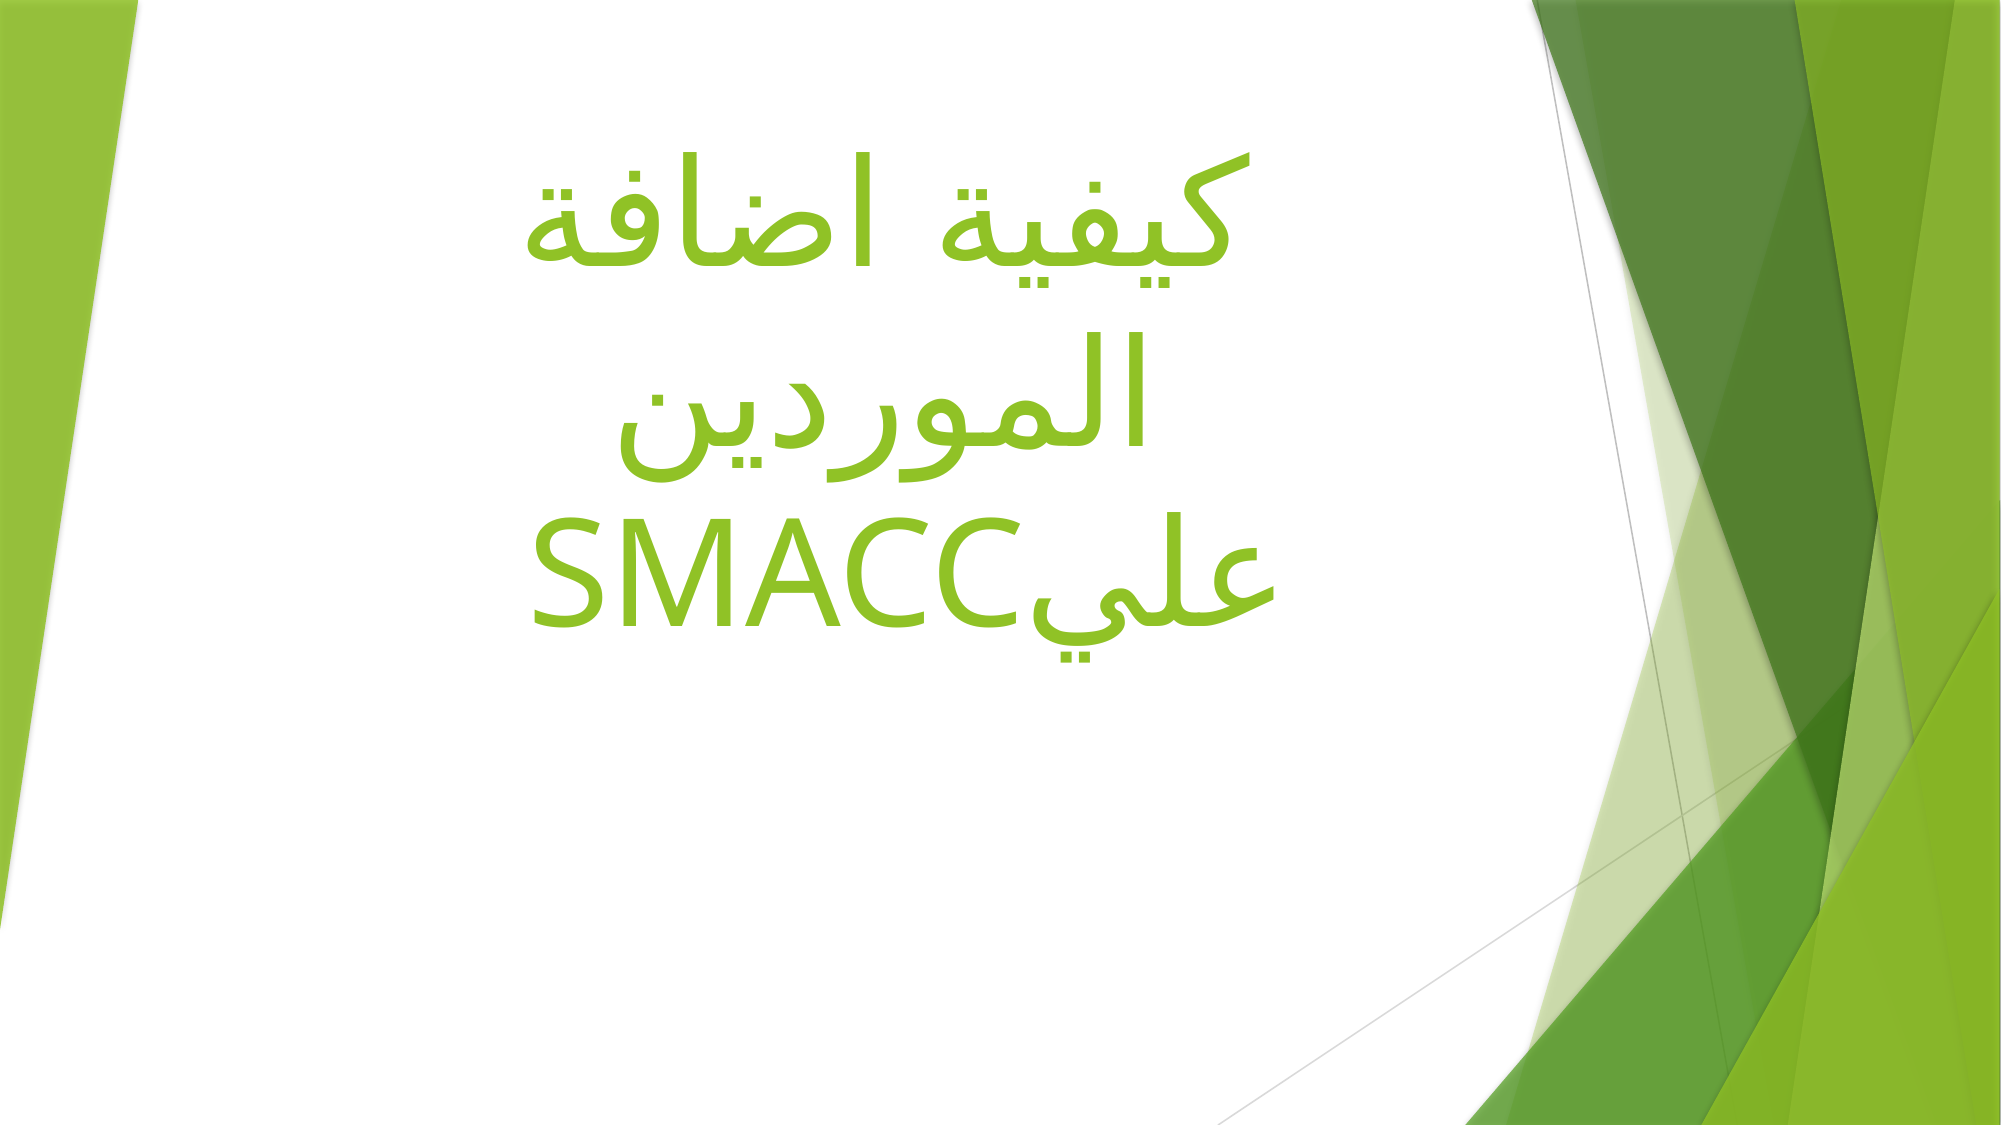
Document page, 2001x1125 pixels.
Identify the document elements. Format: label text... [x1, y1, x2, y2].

title كيفية اضافة الموردين عليSMACC [247, 394, 1522, 665]
